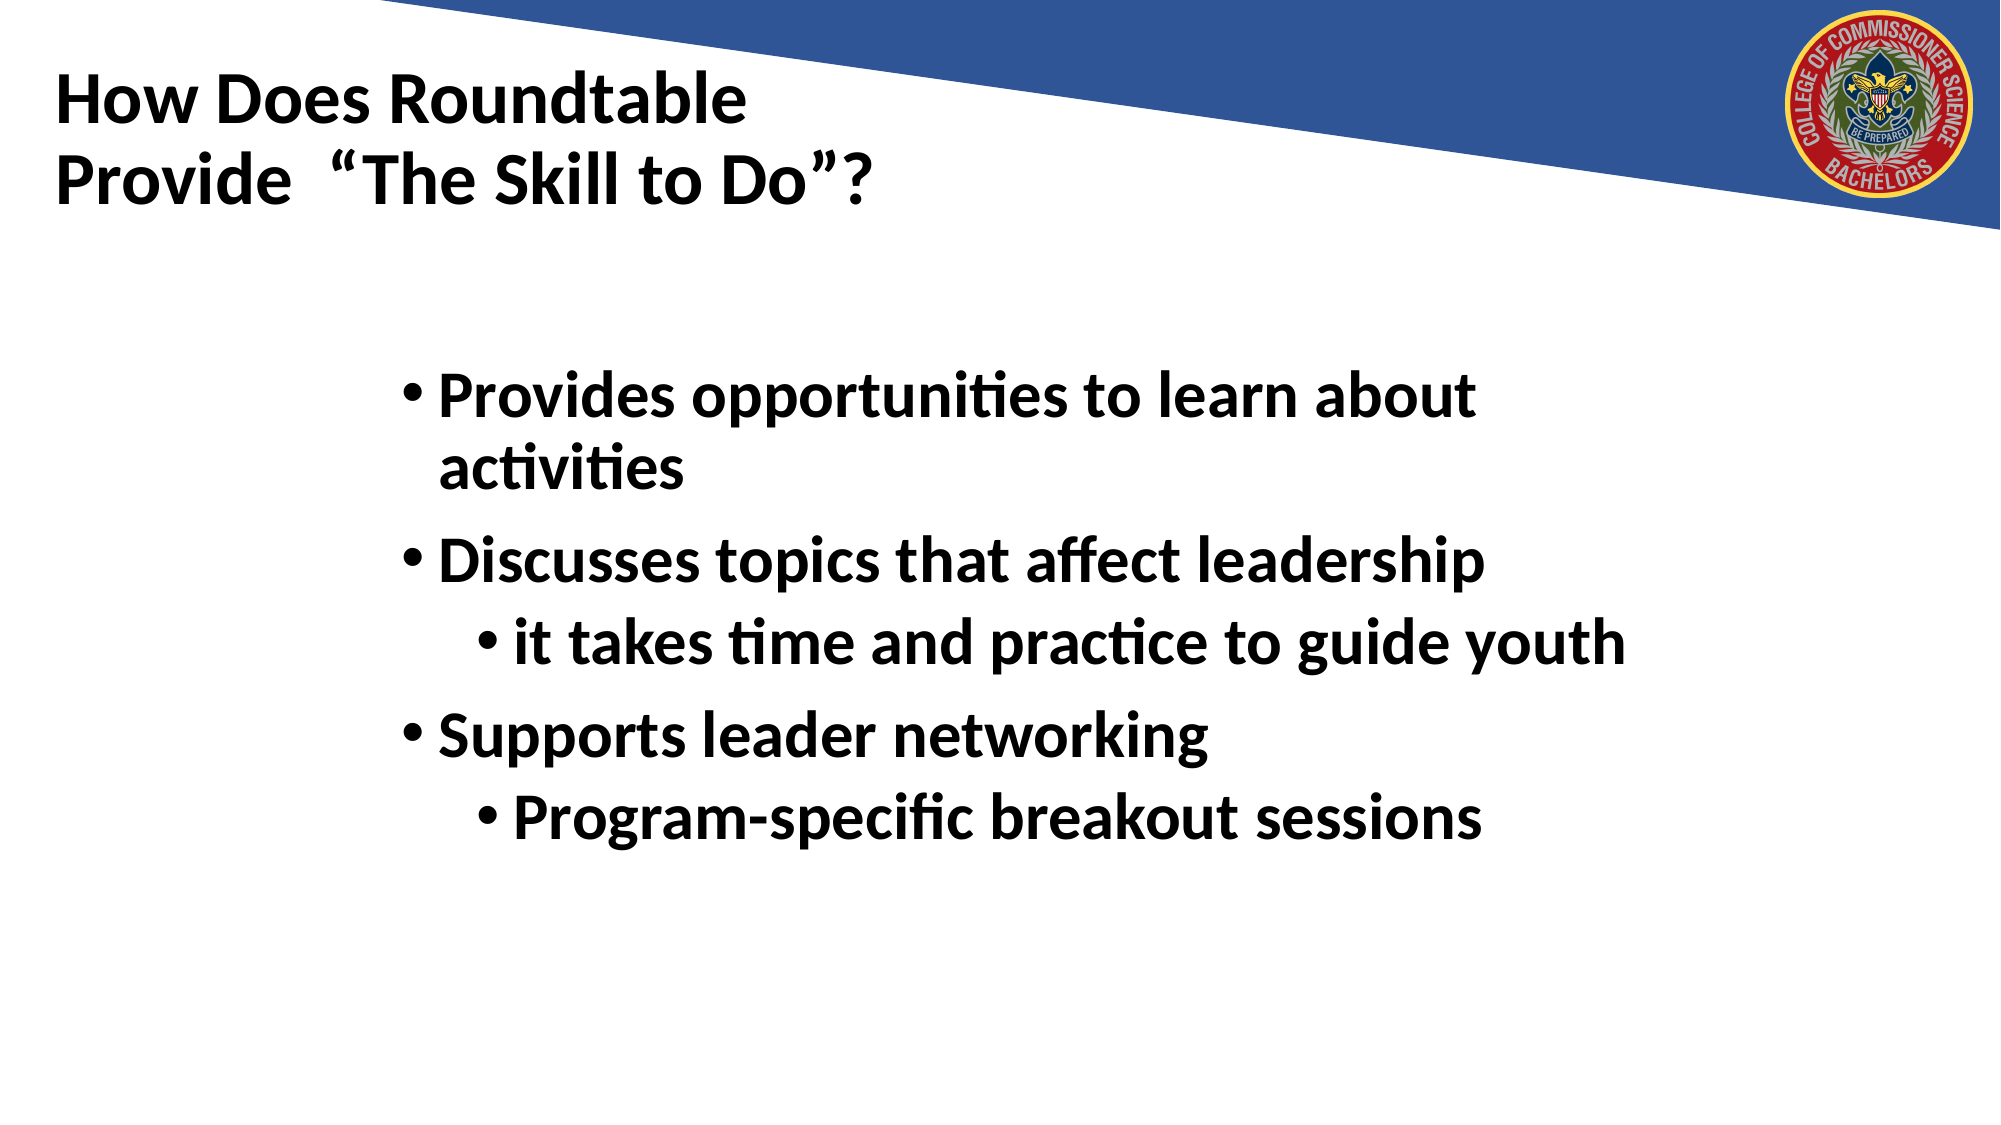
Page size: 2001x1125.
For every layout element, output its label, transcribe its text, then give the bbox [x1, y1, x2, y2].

list Provides opportunities to learn about activities Discusses topics that affect leadership it takes time and practice to guide youth Supports leader networking Program-specific breakout sessions [386, 352, 1662, 1004]
picture [1785, 10, 1973, 198]
title How Does Roundtable Provide “The Skill to Do”? [40, 71, 1188, 219]
